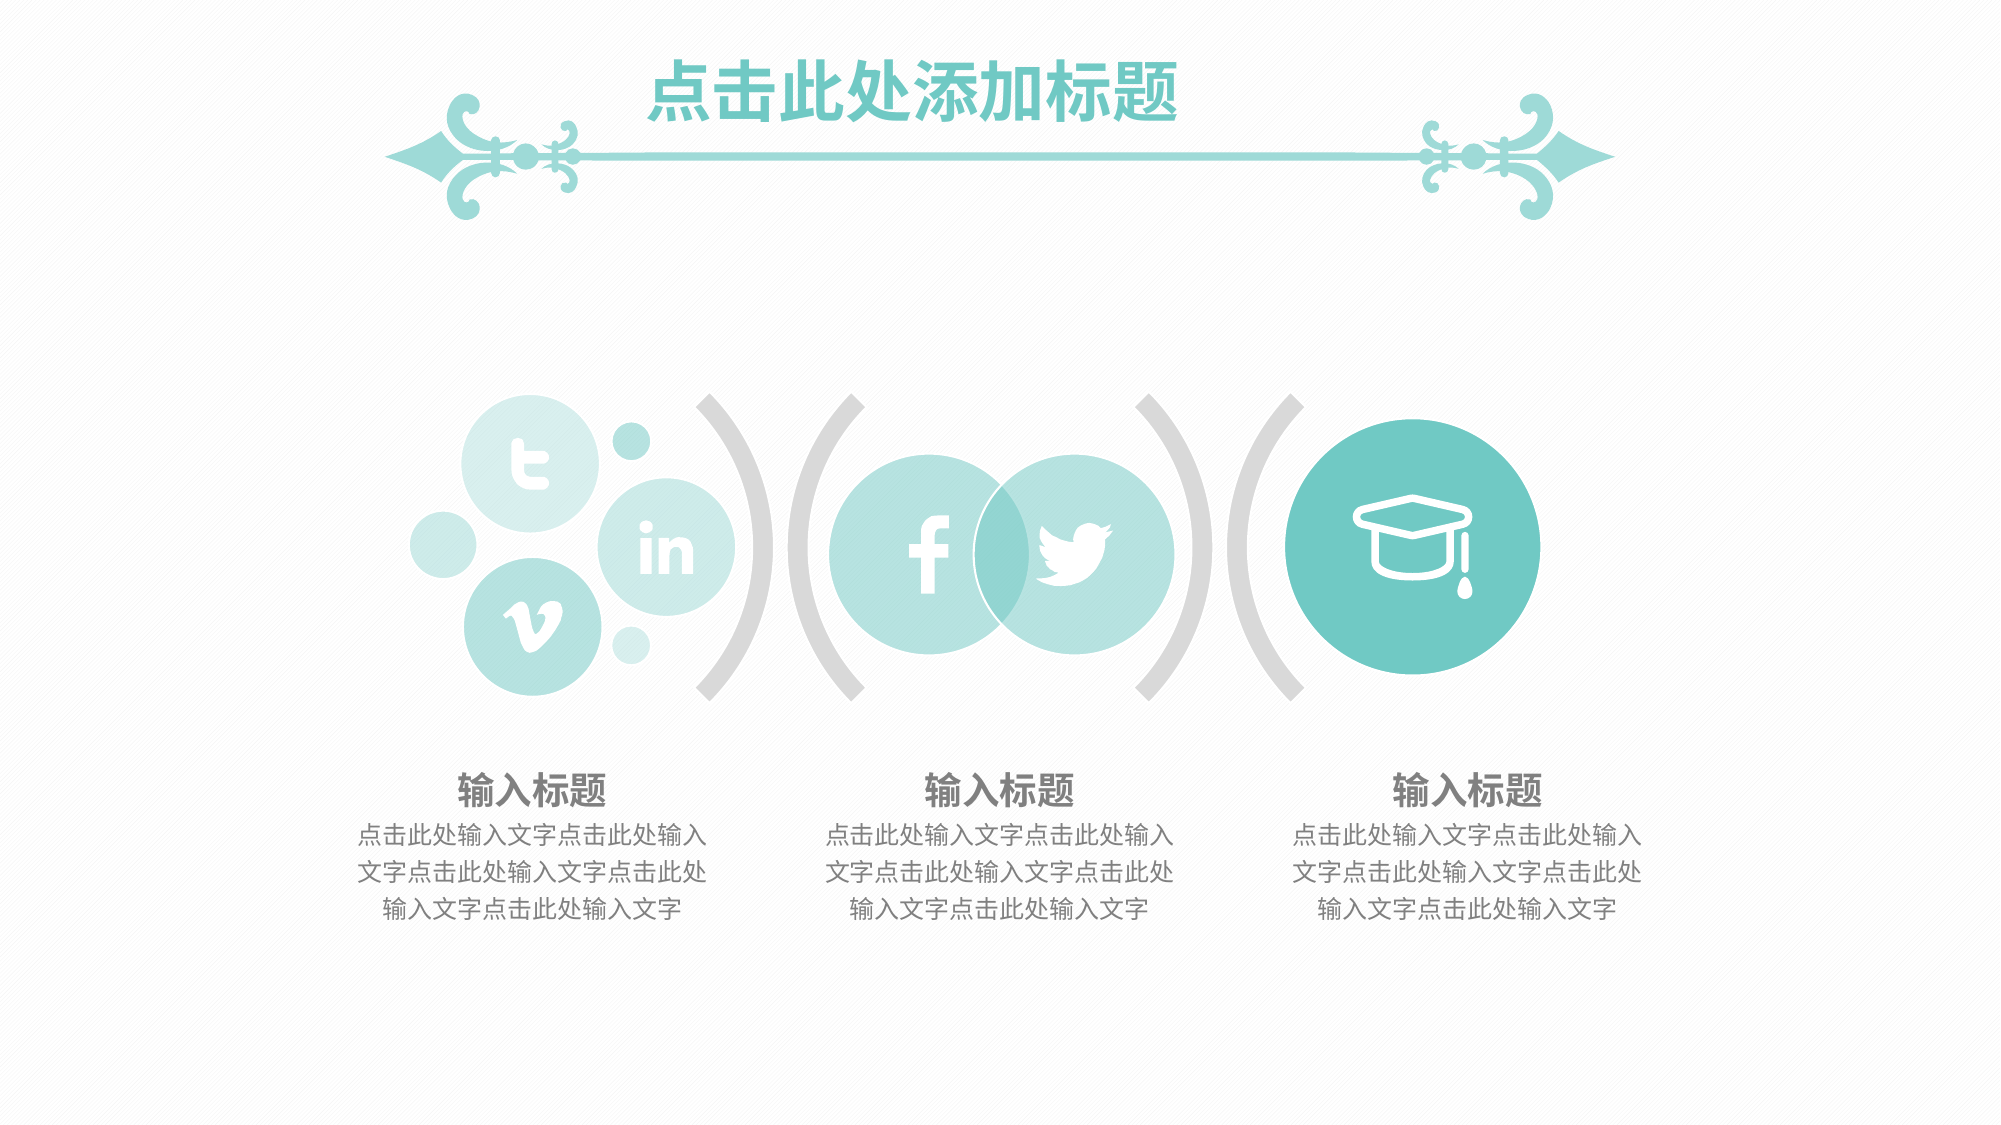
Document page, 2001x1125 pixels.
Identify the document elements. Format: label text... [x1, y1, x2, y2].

text_box 点击此处添加标题 [630, 42, 1370, 90]
text_box 输入标题 点击此处输入文字点击此处输入文字点击此处输入文字点击此处输入文字点击此处输入文字 [341, 768, 723, 932]
text_box 输入标题 点击此处输入文字点击此处输入文字点击此处输入文字点击此处输入文字点击此处输入文字 [809, 768, 1191, 932]
text_box 输入标题 点击此处输入文字点击此处输入文字点击此处输入文字点击此处输入文字点击此处输入文字 [1277, 768, 1659, 932]
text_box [333, 327, 1667, 768]
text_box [384, 90, 1616, 224]
